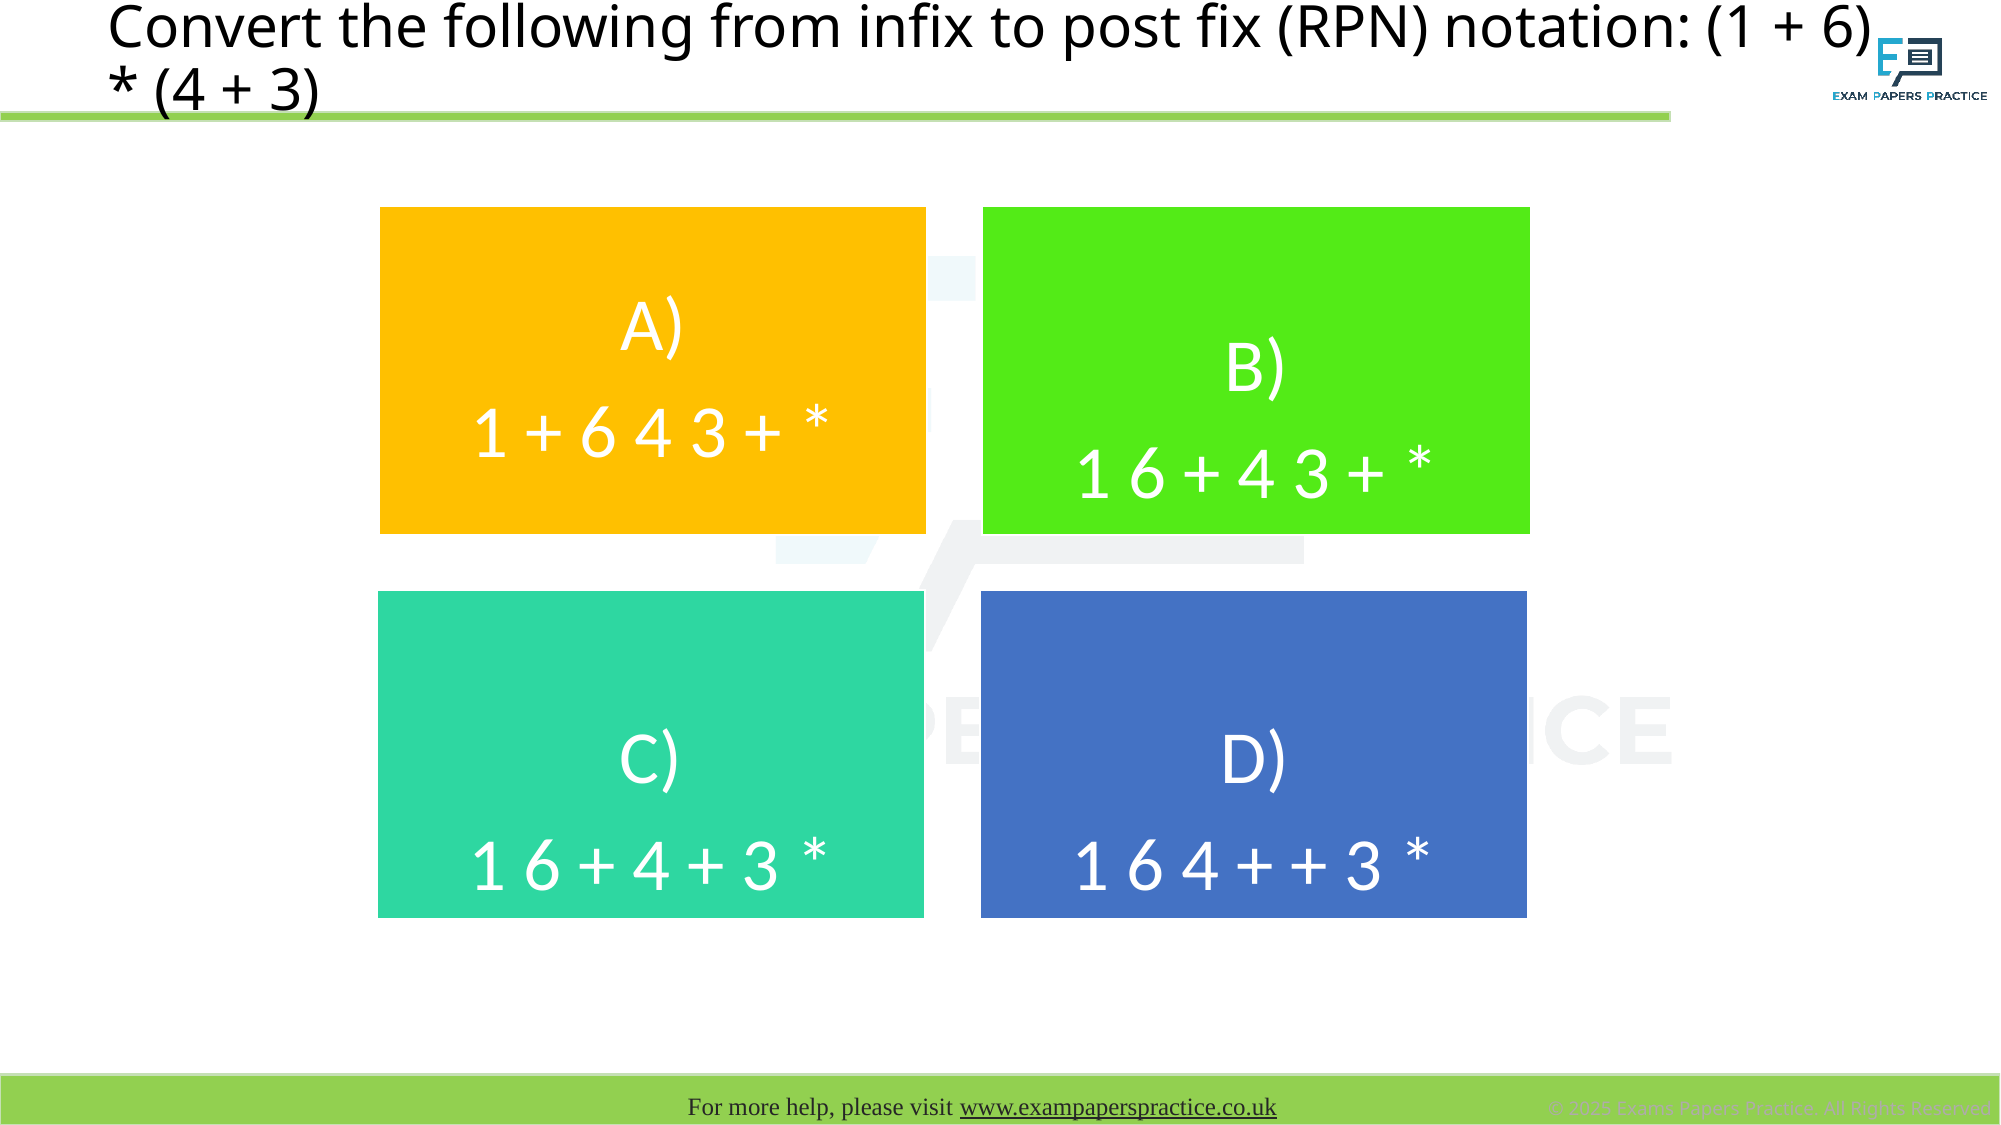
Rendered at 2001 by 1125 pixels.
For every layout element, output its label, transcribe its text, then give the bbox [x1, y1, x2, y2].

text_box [92, 205, 1818, 920]
title Convert the following from infix to post fix (RPN) notation: (1 + 6) * (4 + 3) [92, 0, 1892, 169]
